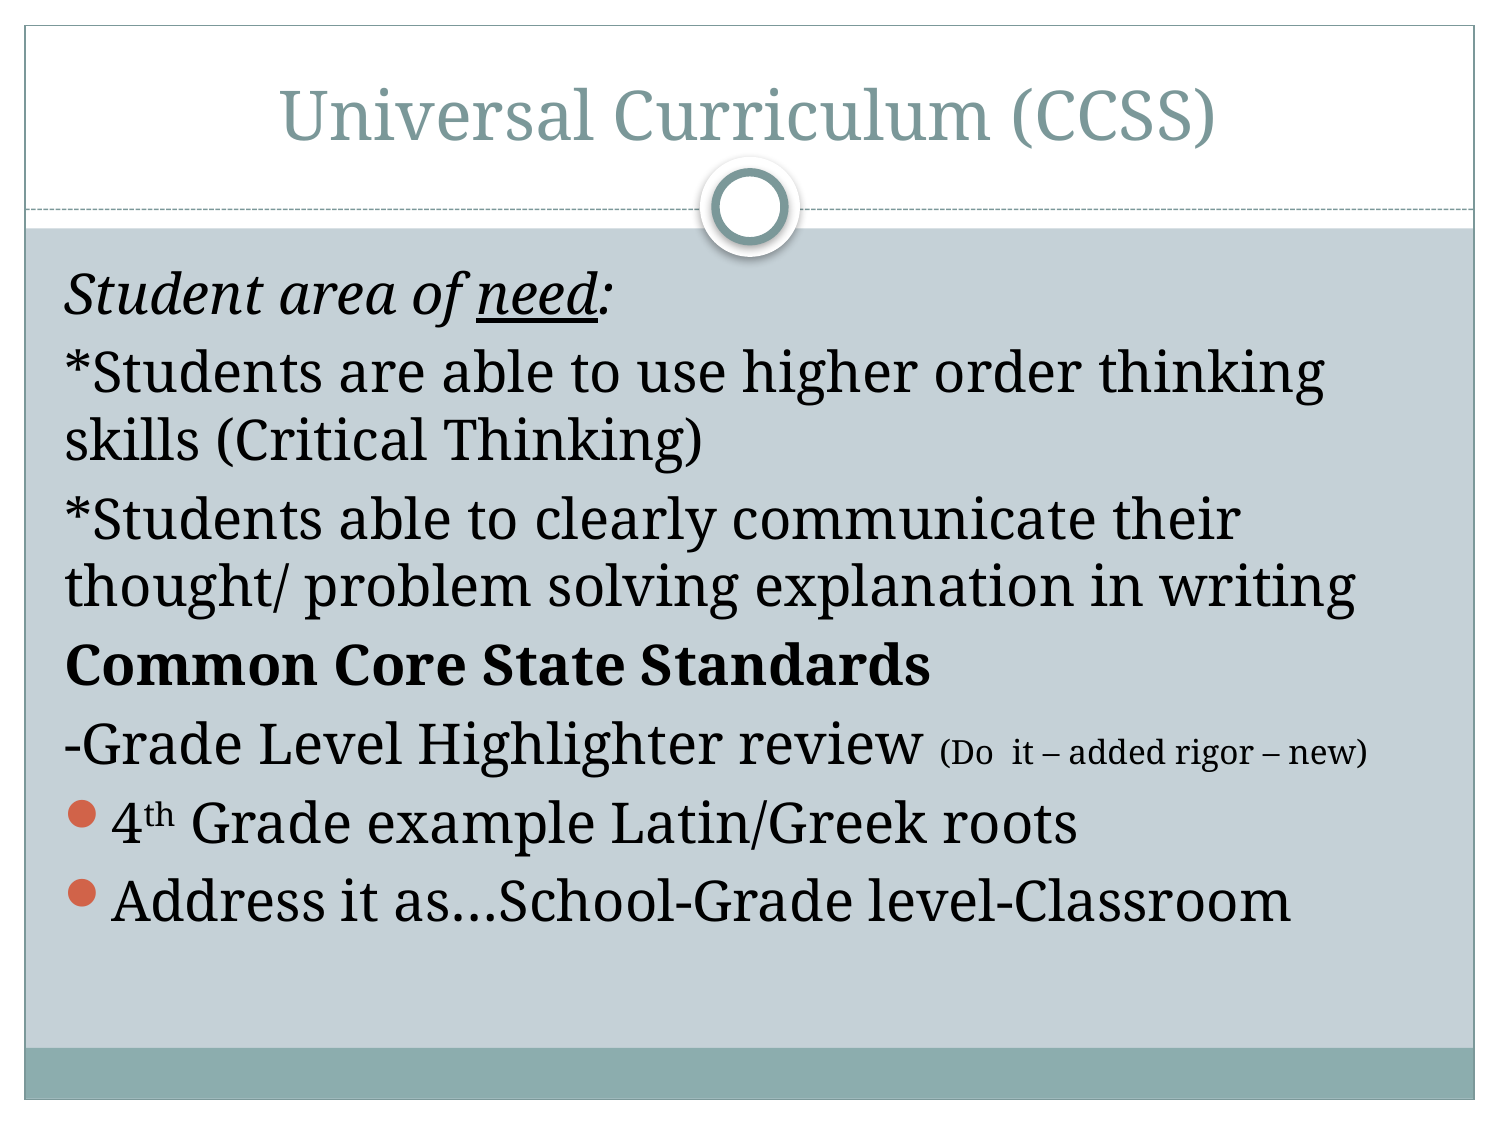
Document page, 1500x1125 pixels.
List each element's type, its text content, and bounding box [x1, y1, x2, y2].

title Universal Curriculum (CCSS) [49, 37, 1450, 162]
list Student area of need: *Students are able to use higher order thinking skills (Critical Thinking) *Students able to clearly communicate their thought/ problem solving explanation in writing Common Core State Standards -Grade Level Highlighter review (Do it – added rigor – new) 4th Grade example Latin/Greek roots Address it as…School-Grade level-Classroom [49, 250, 1445, 1001]
